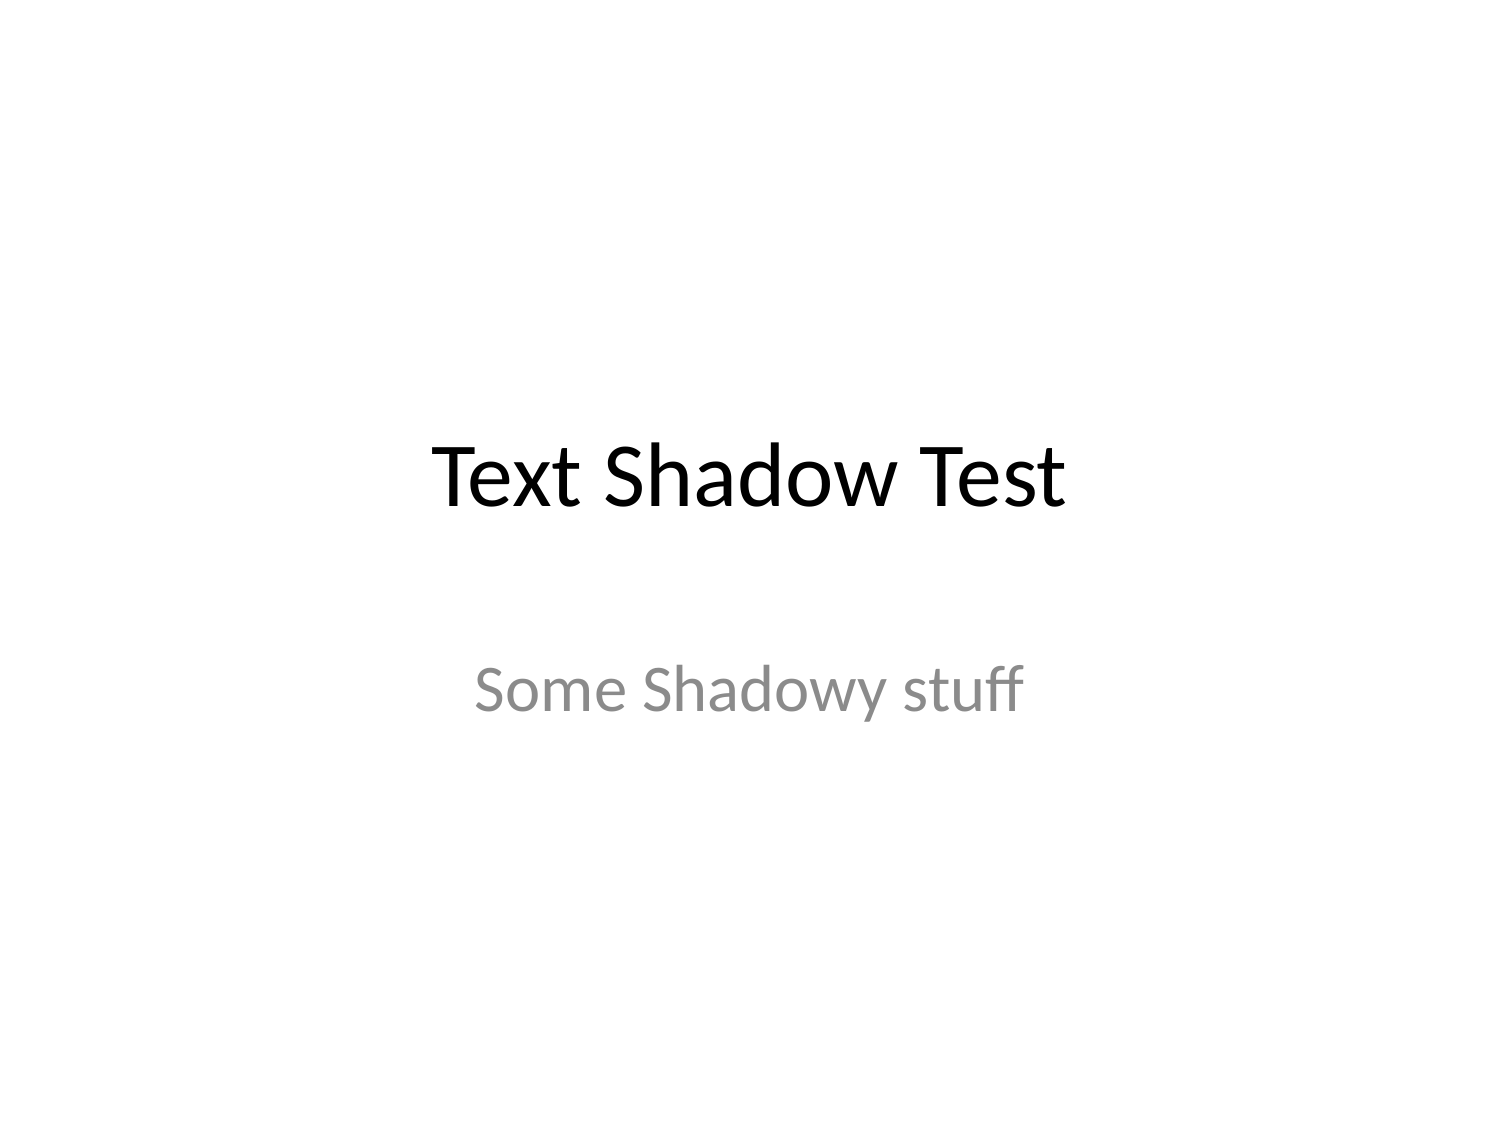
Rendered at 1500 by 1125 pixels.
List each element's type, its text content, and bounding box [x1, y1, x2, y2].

title Text Shadow Test [112, 349, 1388, 591]
subtitle Some Shadowy stuff [225, 637, 1275, 925]
